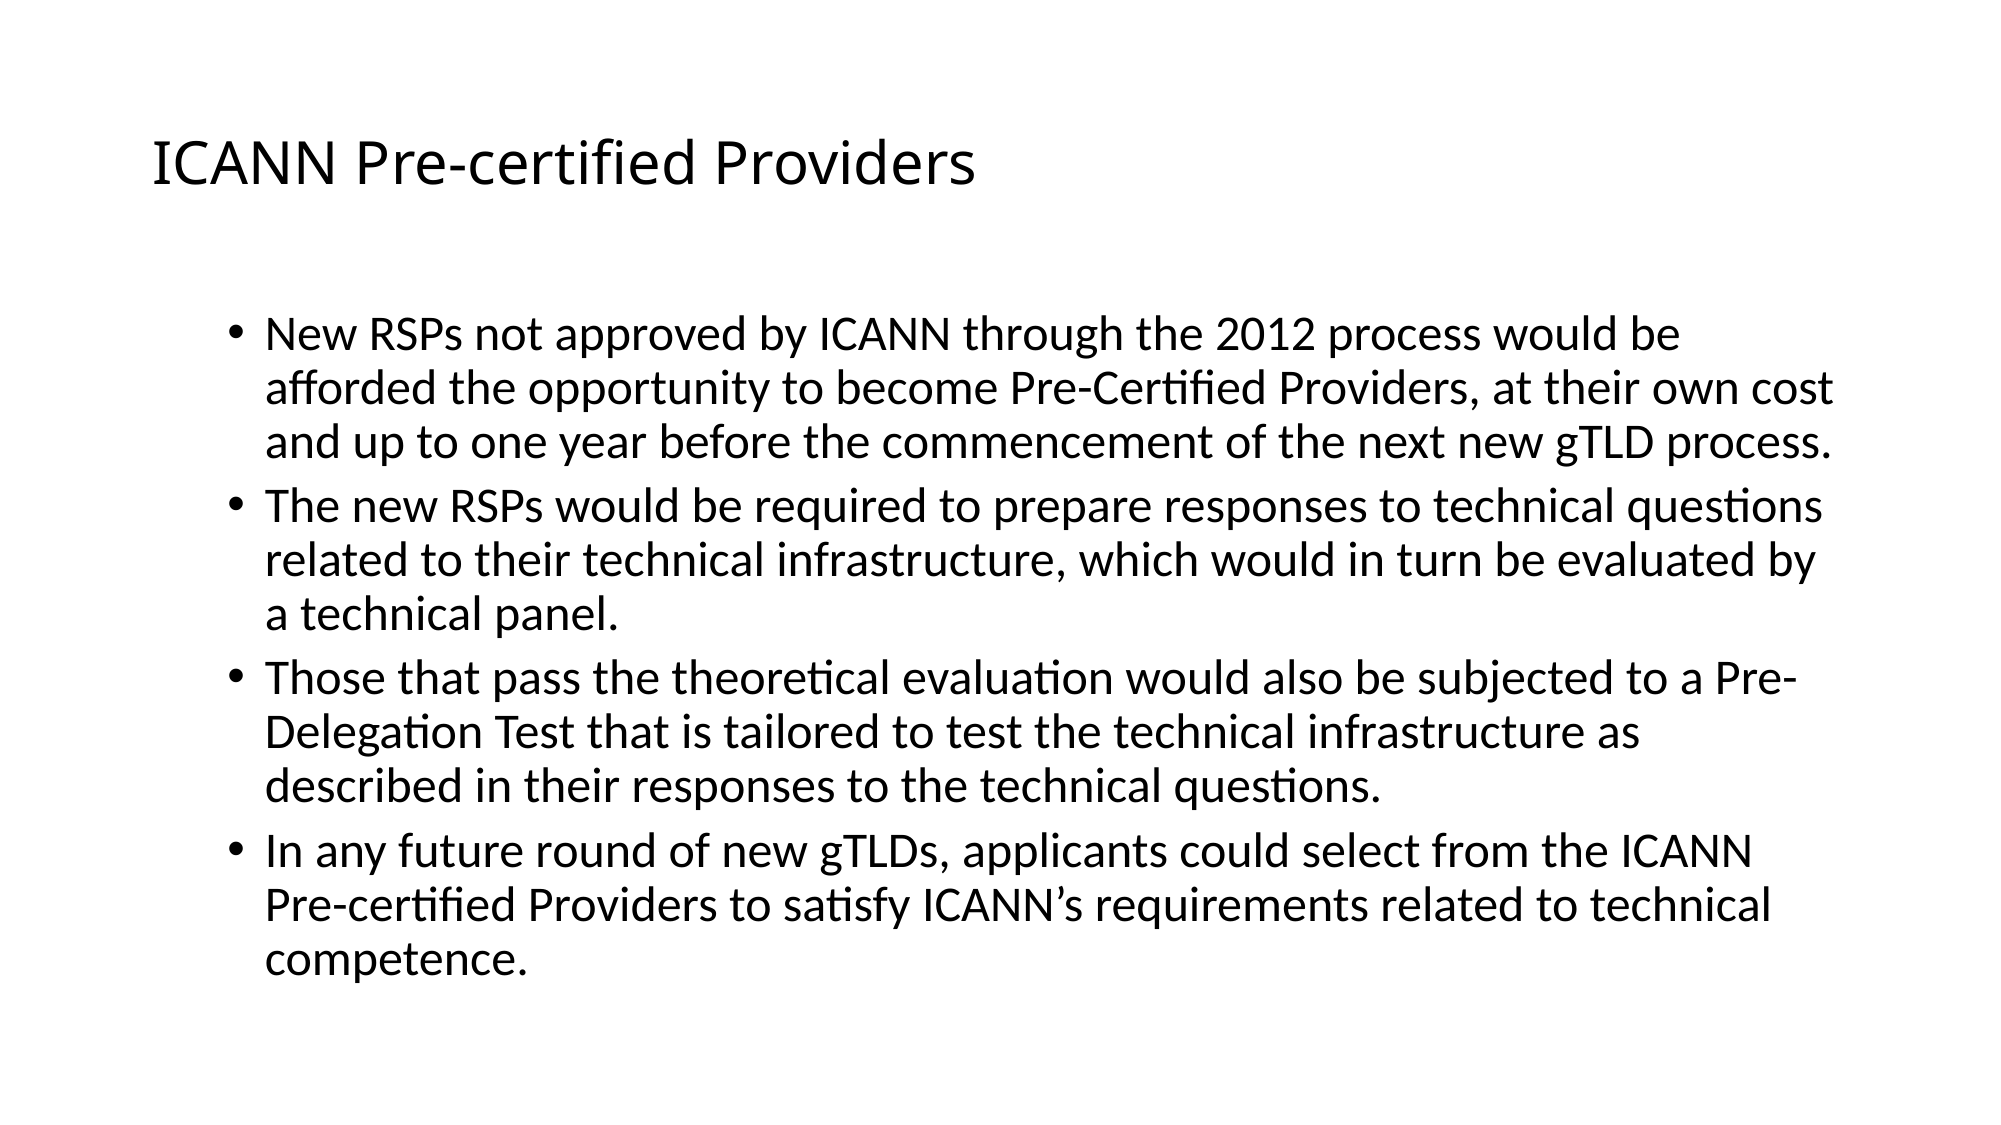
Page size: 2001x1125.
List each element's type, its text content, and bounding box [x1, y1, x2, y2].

title ICANN Pre-certified Providers [137, 59, 1863, 278]
list New RSPs not approved by ICANN through the 2012 process would be afforded the opportunity to become Pre-Certified Providers, at their own cost and up to one year before the commencement of the next new gTLD process. The new RSPs would be required to prepare responses to technical questions related to their technical infrastructure, which would in turn be evaluated by a technical panel. Those that pass the theoretical evaluation would also be subjected to a Pre-Delegation Test that is tailored to test the technical infrastructure as described in their responses to the technical questions. In any future round of new gTLDs, applicants could select from the ICANN Pre-certified Providers to satisfy ICANN’s requirements related to technical competence. [137, 299, 1863, 1014]
